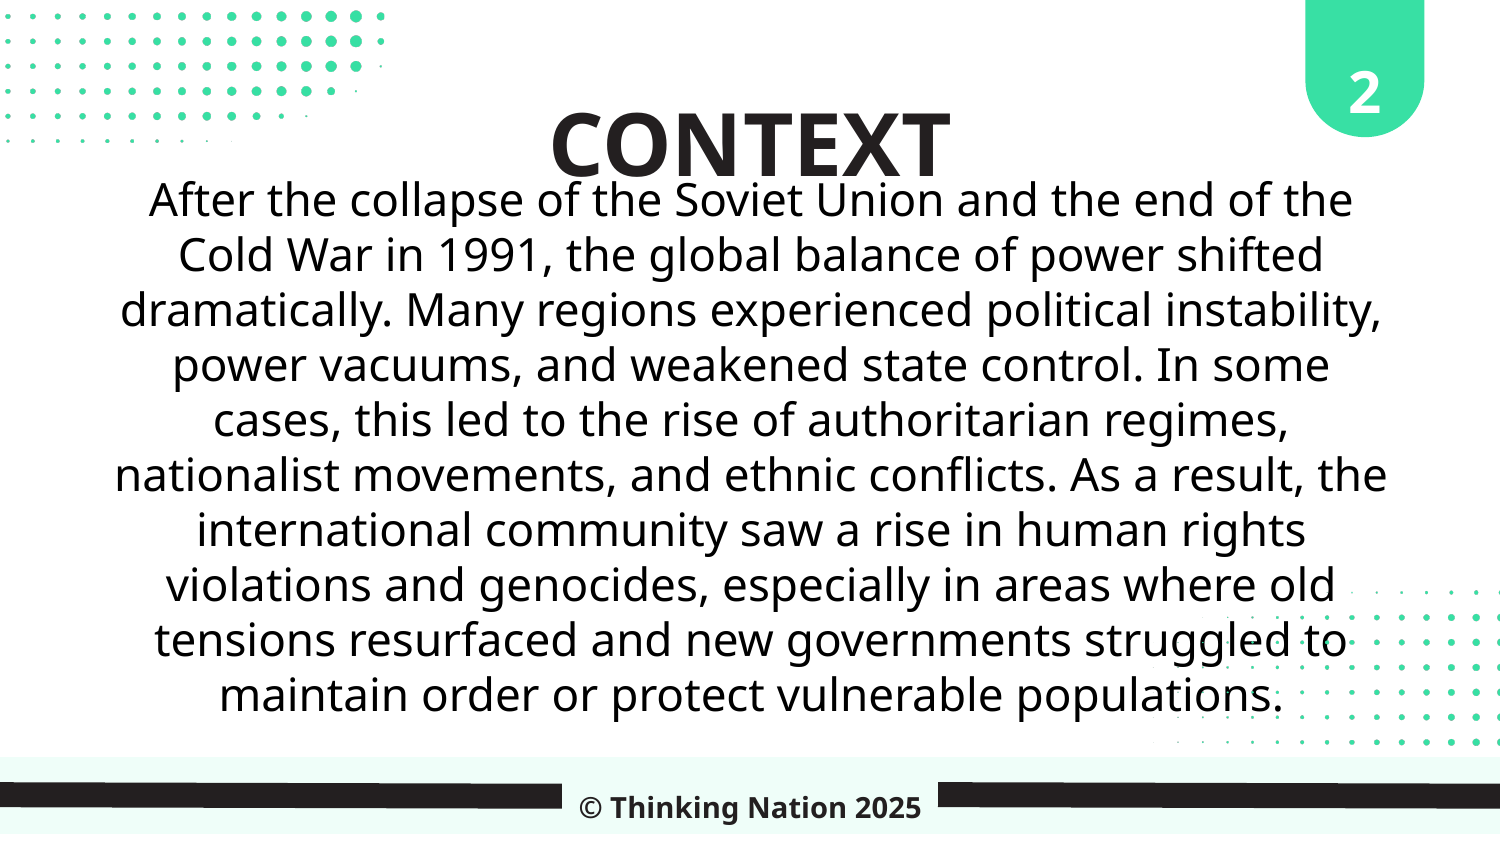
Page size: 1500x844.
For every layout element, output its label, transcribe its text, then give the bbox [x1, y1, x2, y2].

text_box [1128, 590, 1500, 755]
text_box After the collapse of the Soviet Union and the end of the Cold War in 1991, the global balance of power shifted dramatically. Many regions experienced political instability, power vacuums, and weakened state control. In some cases, this led to the rise of authoritarian regimes, nationalist movements, and ethnic conflicts. As a result, the international community saw a rise in human rights violations and genocides, especially in areas where old tensions resurfaced and new governments struggled to maintain order or protect vulnerable populations. [107, 170, 1396, 721]
text_box [0, 0, 385, 144]
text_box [1300, 0, 1430, 138]
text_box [0, 756, 1500, 835]
text_box CONTEXT [209, 46, 1291, 194]
